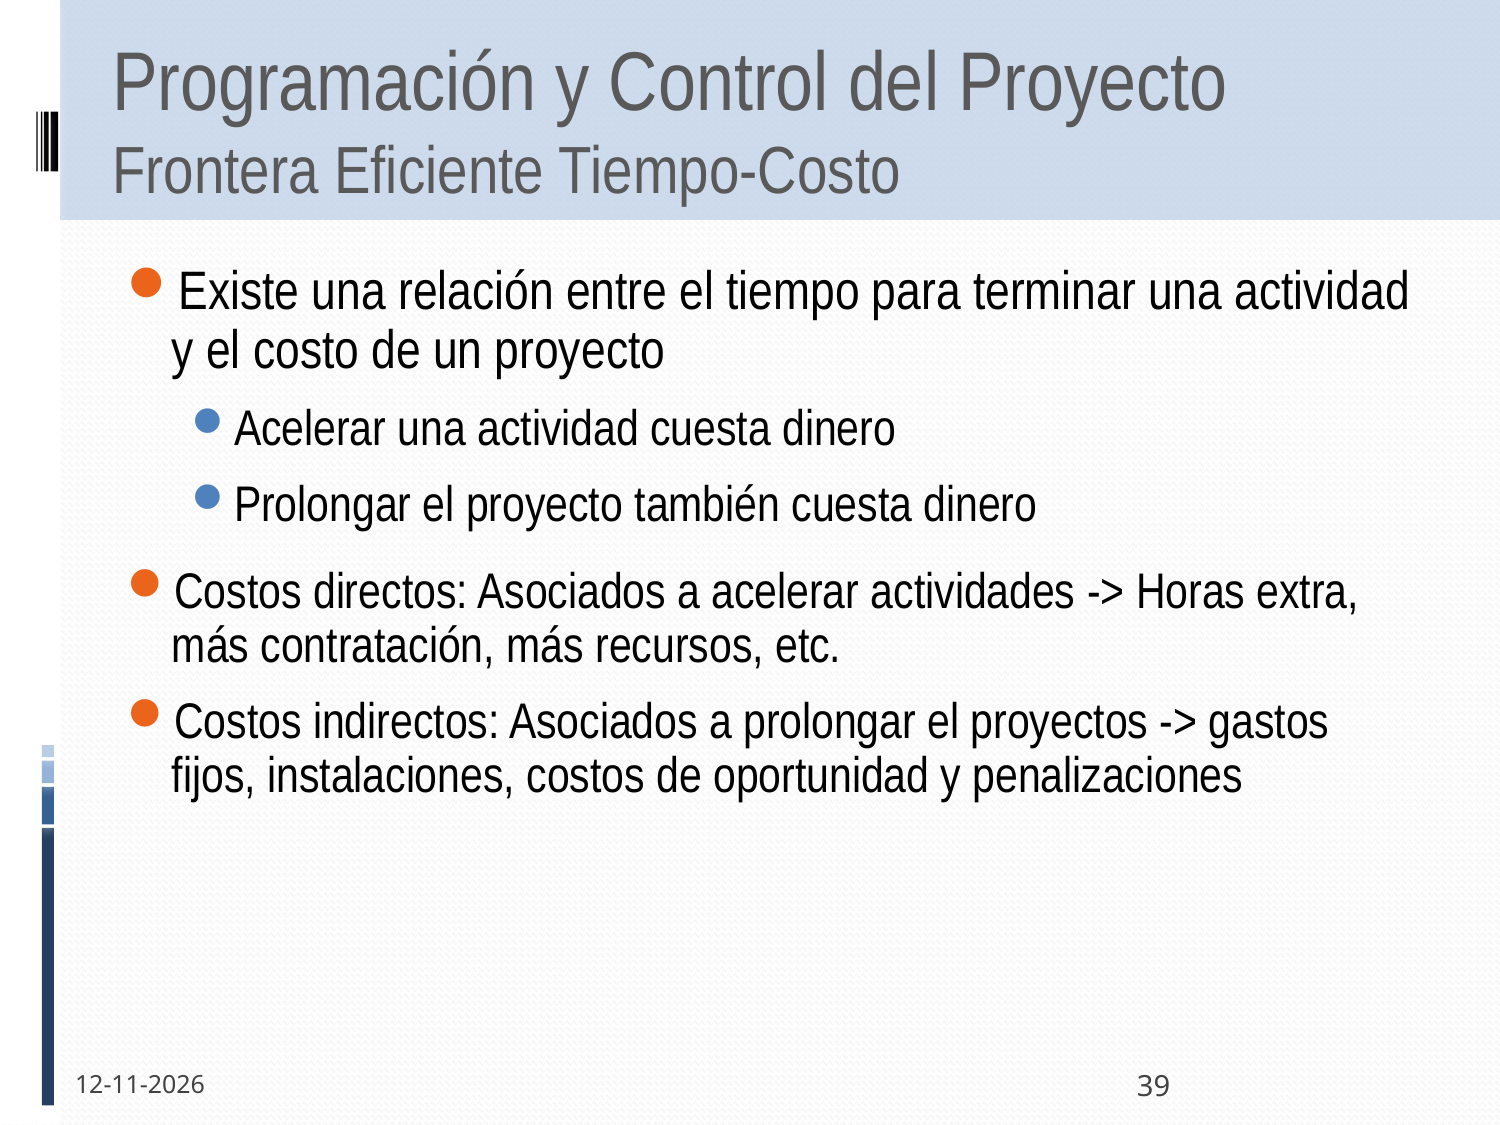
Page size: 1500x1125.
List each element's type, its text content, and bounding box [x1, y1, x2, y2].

title Programación y Control del Proyecto Frontera Eficiente Tiempo-Costo [111, 18, 1436, 207]
slide_number 39 [1045, 1046, 1171, 1107]
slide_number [75, 1042, 243, 1103]
list Existe una relación entre el tiempo para terminar una actividad y el costo de un proyecto Acelerar una actividad cuesta dinero Prolongar el proyecto también cuesta dinero Costos directos: Asociados a acelerar actividades -> Horas extra, más contratación, más recursos, etc. Costos indirectos: Asociados a prolongar el proyectos -> gastos fijos, instalaciones, costos de oportunidad y penalizaciones [111, 255, 1436, 1038]
